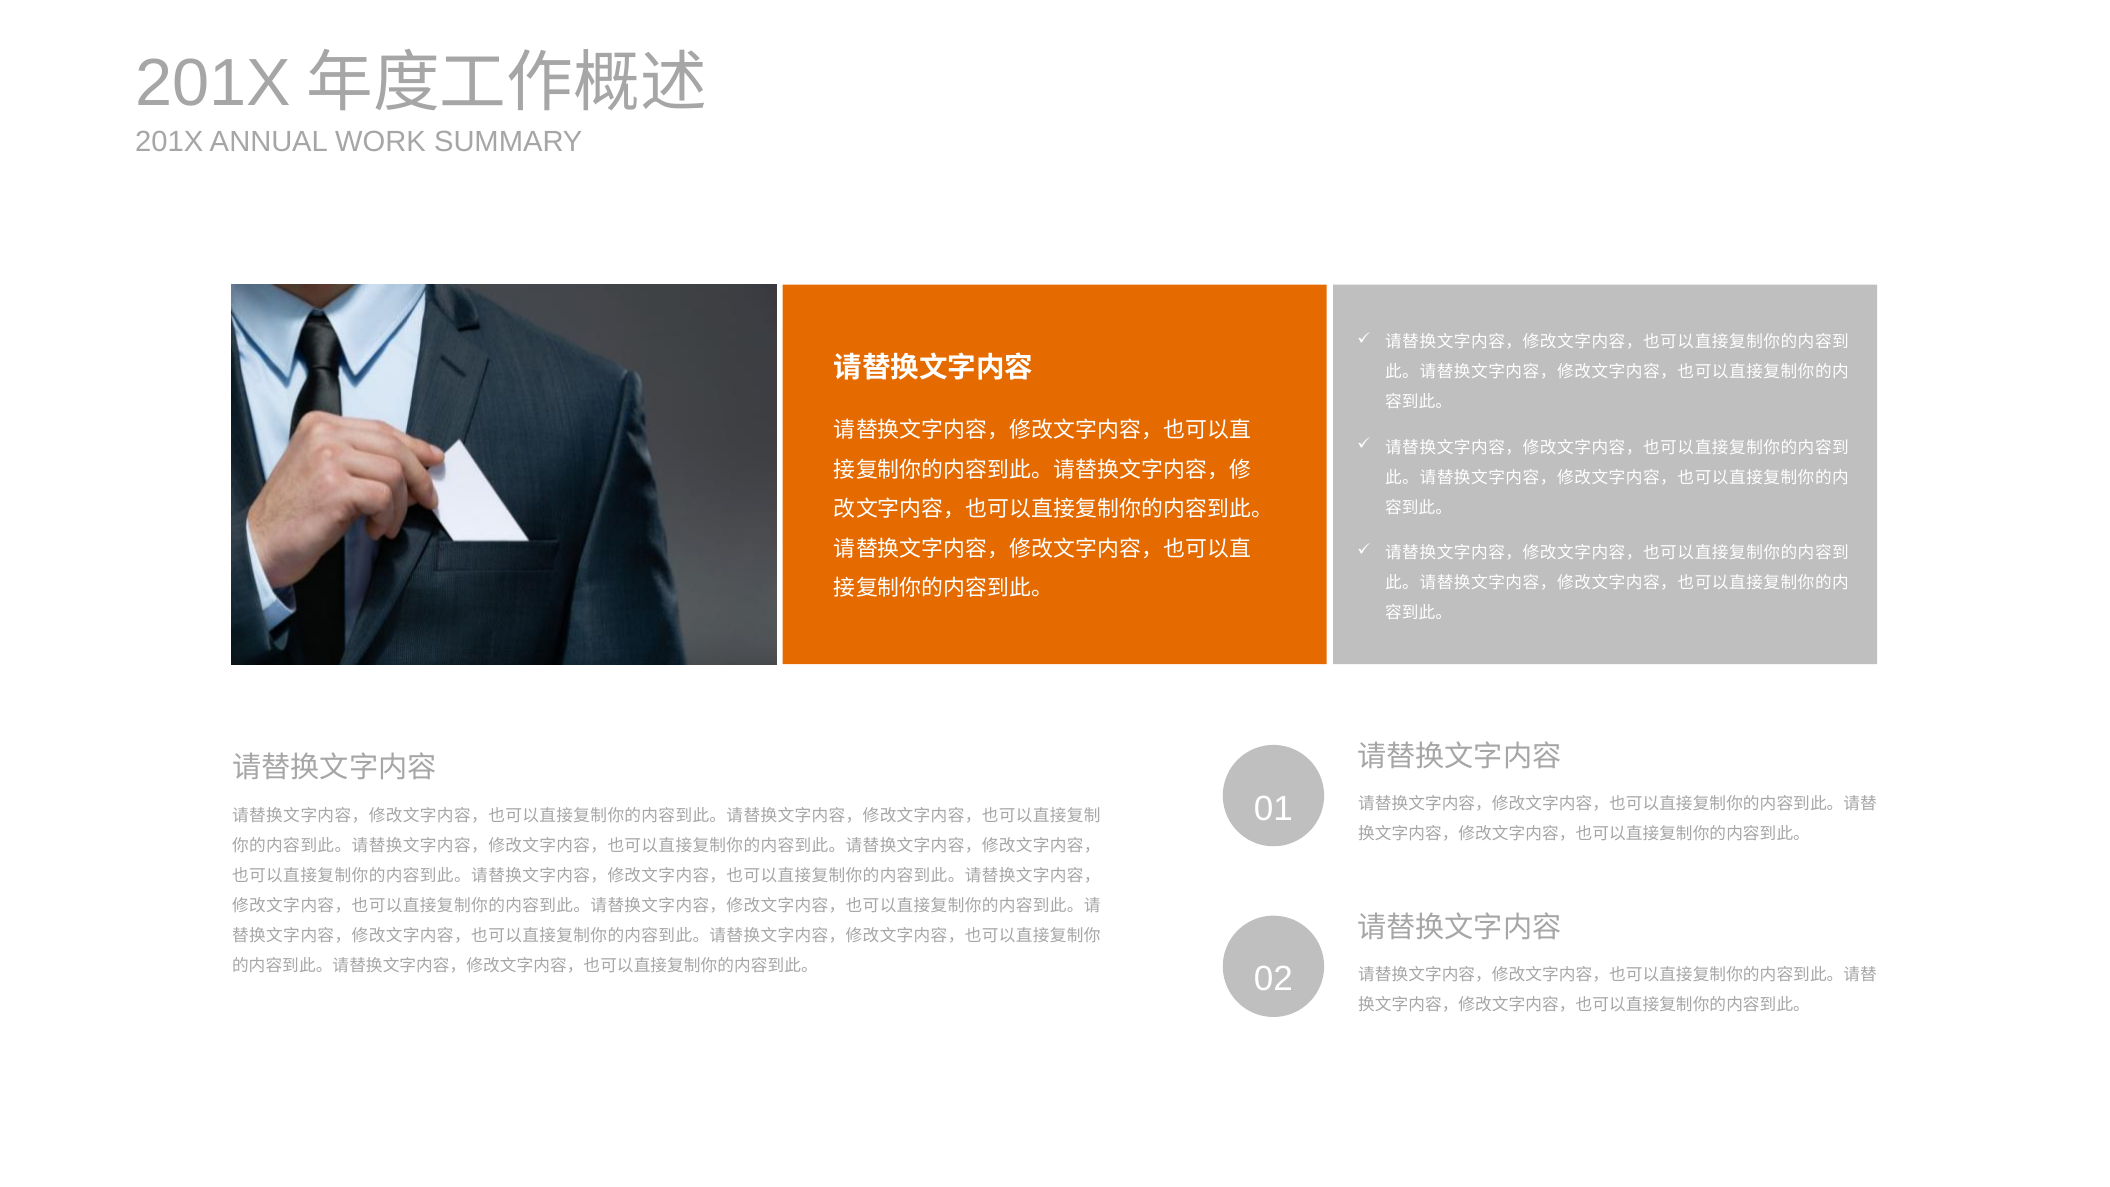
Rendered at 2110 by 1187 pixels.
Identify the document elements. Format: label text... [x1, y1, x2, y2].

text_box 请替换文字内容，修改文字内容，也可以直接复制你的内容到此。请替换文字内容，修改文字内容，也可以直接复制你的内容到此。 请替换文字内容，修改文字内容，也可以直接复制你的内容到此。请替换文字内容，修改文字内容，也可以直接复制你的内容到此。 请替换文字内容，修改文字内容，也可以直接复制你的内容到此。请替换文字内容，修改文字内容，也可以直接复制你的内容到此。 [1357, 321, 1850, 623]
text_box 201X ANNUAL WORK SUMMARY [135, 122, 596, 158]
text_box 请替换文字内容 [232, 730, 1007, 784]
text_box 请替换文字内容 [1357, 737, 1762, 773]
text_box 201X年度工作概述 [135, 38, 783, 119]
text_box 请替换文字内容，修改文字内容，也可以直接复制你的内容到此。请替换文字内容，修改文字内容，也可以直接复制你的内容到此。 [1358, 953, 1878, 1014]
text_box 请替换文字内容，修改文字内容，也可以直接复制你的内容到此。请替换文字内容，修改文字内容，也可以直接复制你的内容到此。 [1358, 783, 1878, 844]
text_box 请替换文字内容 [1357, 907, 1762, 943]
text_box 请替换文字内容，修改文字内容，也可以直接复制你的内容到此。请替换文字内容，修改文字内容，也可以直接复制你的内容到此。请替换文字内容，修改文字内容，也可以直接复制你的内容到此。 [833, 402, 1274, 601]
text_box 02 [1221, 914, 1326, 1019]
text_box 请替换文字内容 [833, 349, 1274, 384]
text_box 01 [1221, 743, 1326, 848]
text_box [1332, 284, 1878, 665]
text_box [782, 284, 1328, 665]
picture [231, 284, 777, 665]
text_box 请替换文字内容，修改文字内容，也可以直接复制你的内容到此。请替换文字内容，修改文字内容，也可以直接复制你的内容到此。请替换文字内容，修改文字内容，也可以直接复制你的内容到此。请替换文字内容，修改文字内容，也可以直接复制你的内容到此。请替换文字内容，修改文字内容，也可以直接复制你的内容到此。请替换文字内容，修改文字内容，也可以直接复制你的内容到此。请替换文字内容，修改文字内容，也可以直接复制你的内容到此。请替换文字内容，修改文字内容，也可以直接复制你的内容到此。请替换文字内容，修改文字内容，也可以直接复制你的内容到此。请替换文字内容，修改文字内容，也可以直接复制你的内容到此。 [232, 795, 1102, 975]
